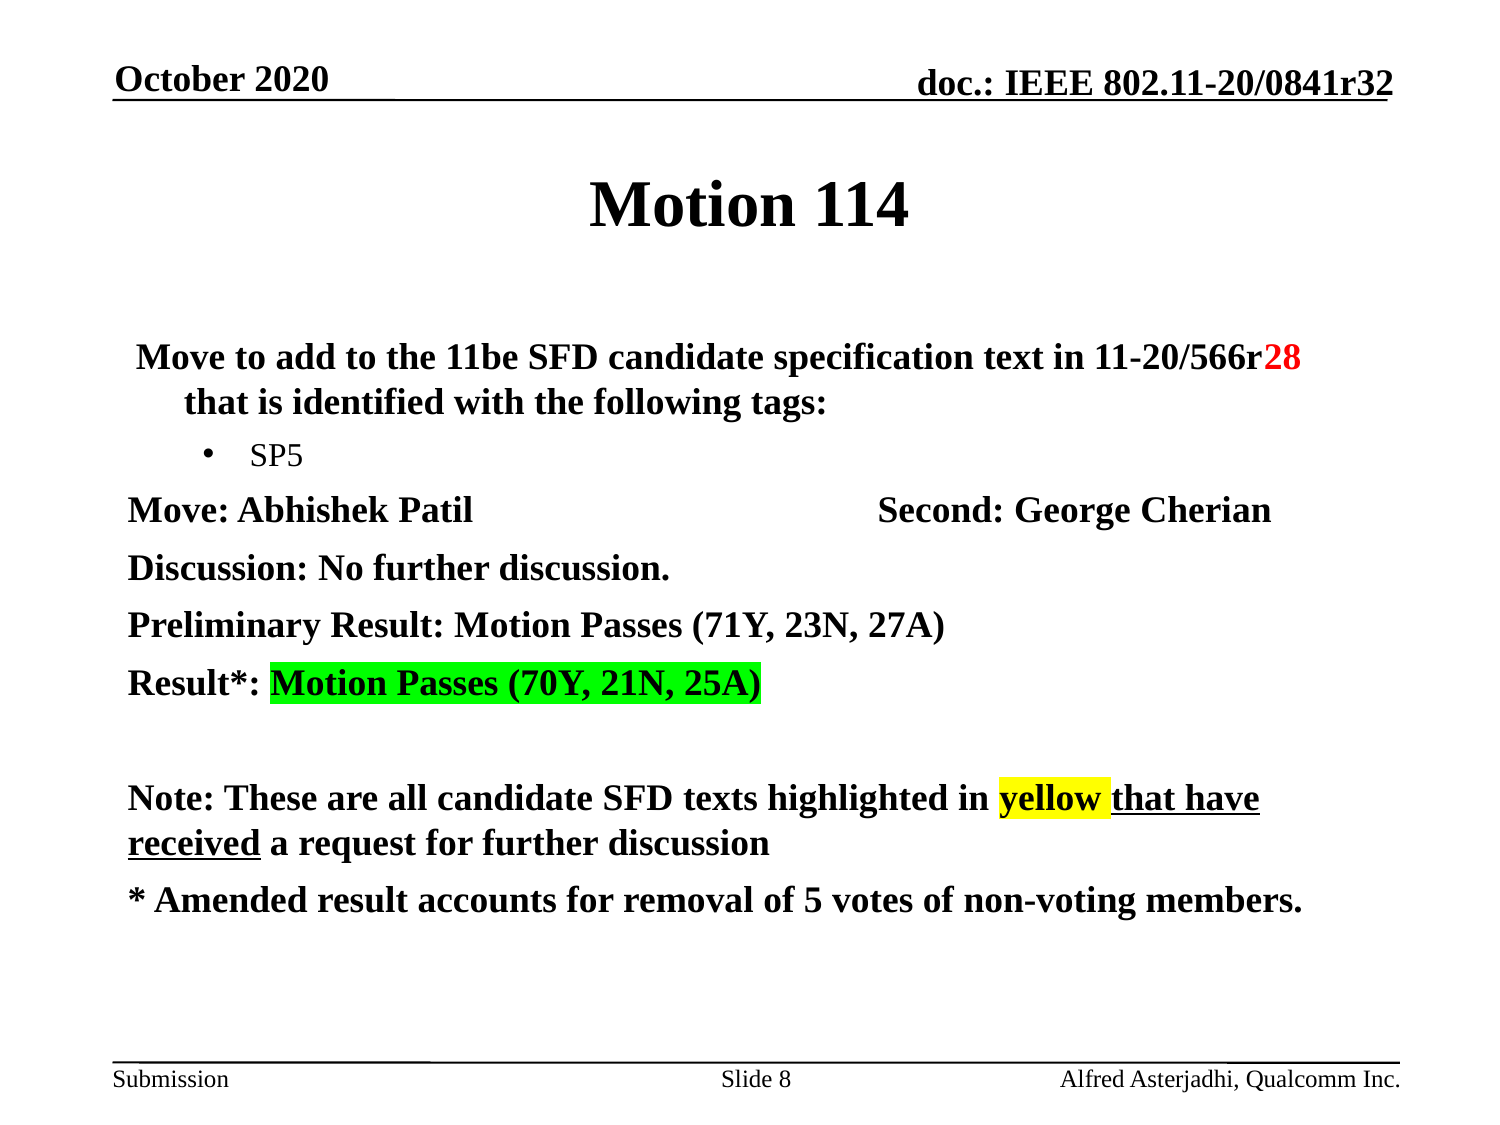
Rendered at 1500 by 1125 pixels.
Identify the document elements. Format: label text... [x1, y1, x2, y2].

title Motion 114 [112, 112, 1388, 288]
list Move to add to the 11be SFD candidate specification text in 11-20/566r28 that is identified with the following tags: SP5 Move: Abhishek Patil Second: George Cherian Discussion: No further discussion. Preliminary Result: Motion Passes (71Y, 23N, 27A) Result*: Motion Passes (70Y, 21N, 25A) Note: These are all candidate SFD texts highlighted in yellow that have received a request for further discussion * Amended result accounts for removal of 5 votes of non-voting members. [112, 324, 1388, 1000]
footer Alfred Asterjadhi, Qualcomm Inc. [878, 1061, 1402, 1093]
slide_number Slide 8 [712, 1061, 800, 1123]
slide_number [114, 54, 423, 100]
